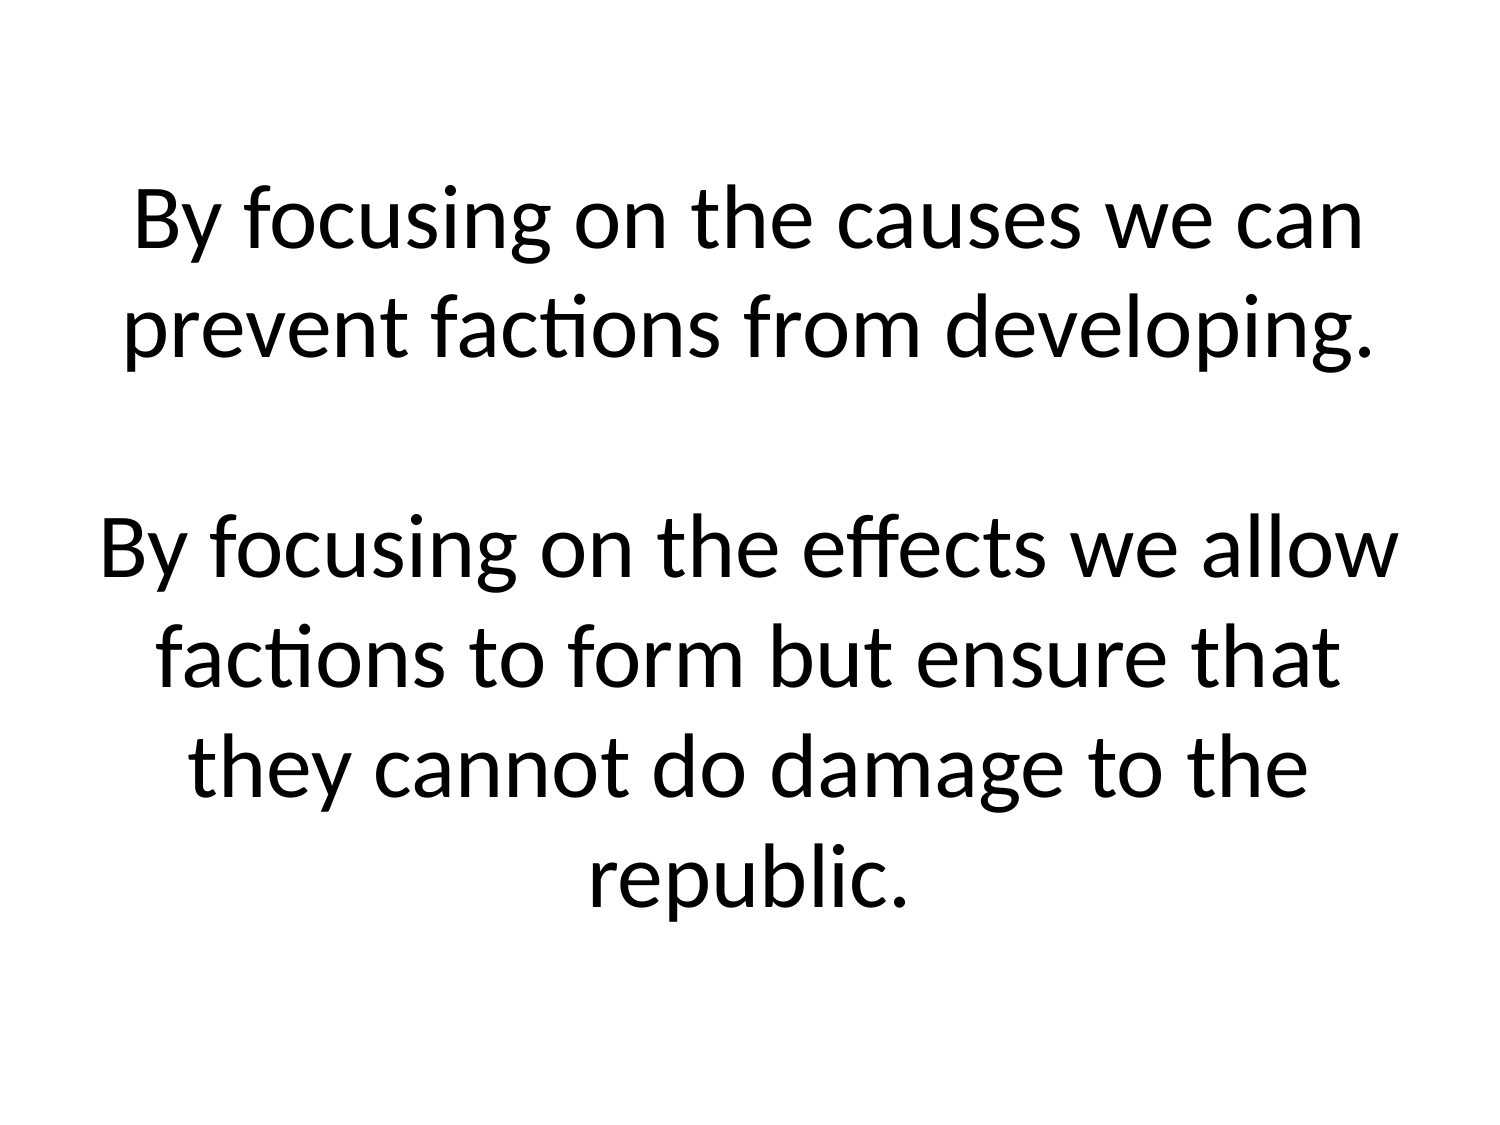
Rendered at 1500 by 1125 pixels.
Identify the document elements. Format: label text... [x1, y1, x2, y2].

title By focusing on the causes we can prevent factions from developing. By focusing on the effects we allow factions to form but ensure that they cannot do damage to the republic. [74, 44, 1426, 1038]
